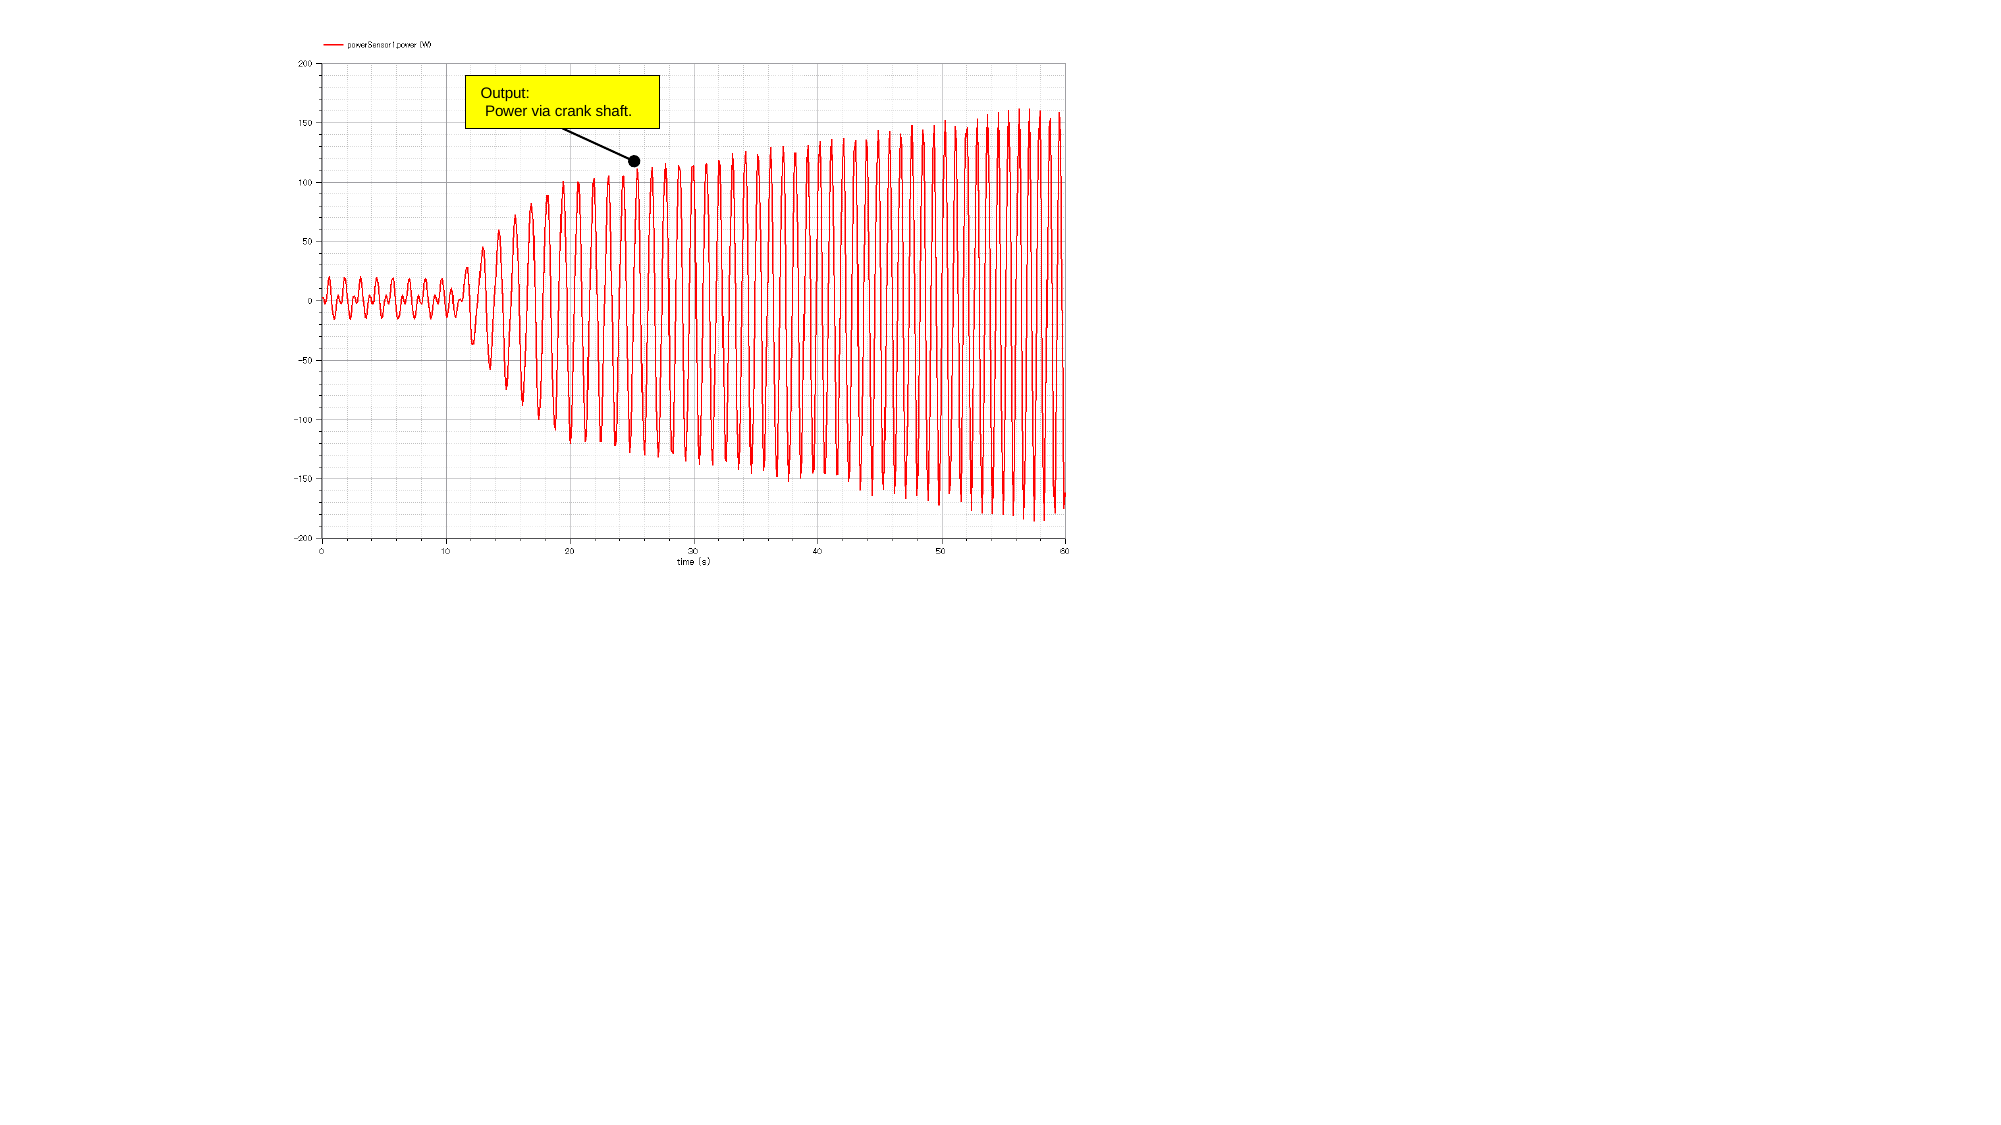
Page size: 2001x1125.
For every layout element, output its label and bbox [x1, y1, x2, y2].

picture [290, 33, 1073, 570]
text_box [562, 128, 635, 162]
